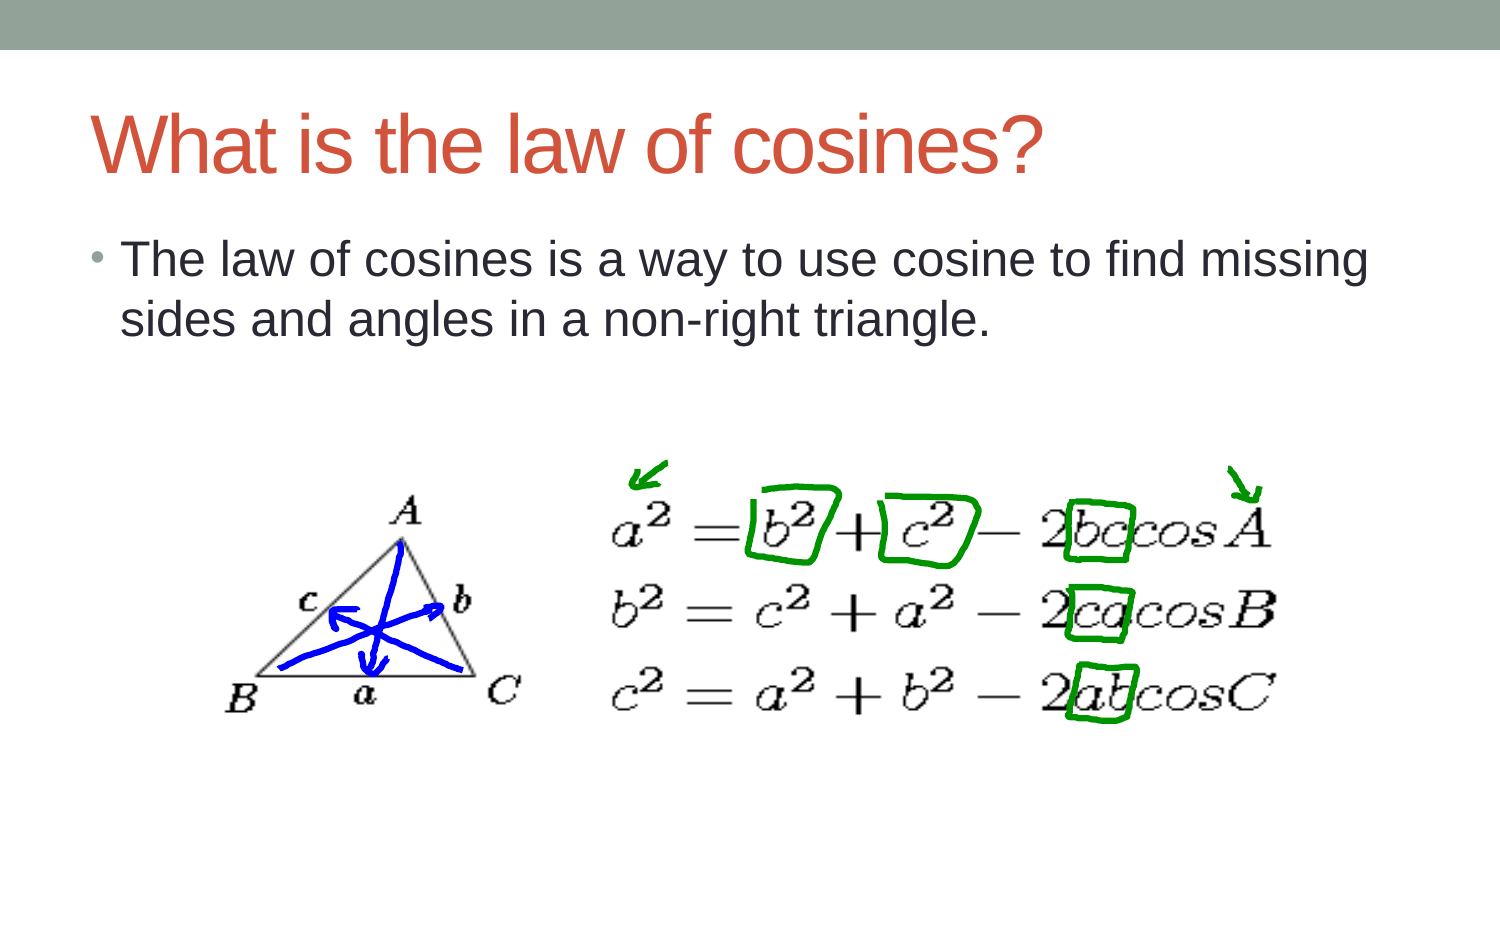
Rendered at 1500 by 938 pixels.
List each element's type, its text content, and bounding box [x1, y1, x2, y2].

list The law of cosines is a way to use cosine to find missing sides and angles in a non-right triangle. [75, 218, 1425, 886]
picture [191, 478, 1309, 742]
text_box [278, 462, 1260, 721]
title What is the law of cosines? [75, 72, 1425, 209]
